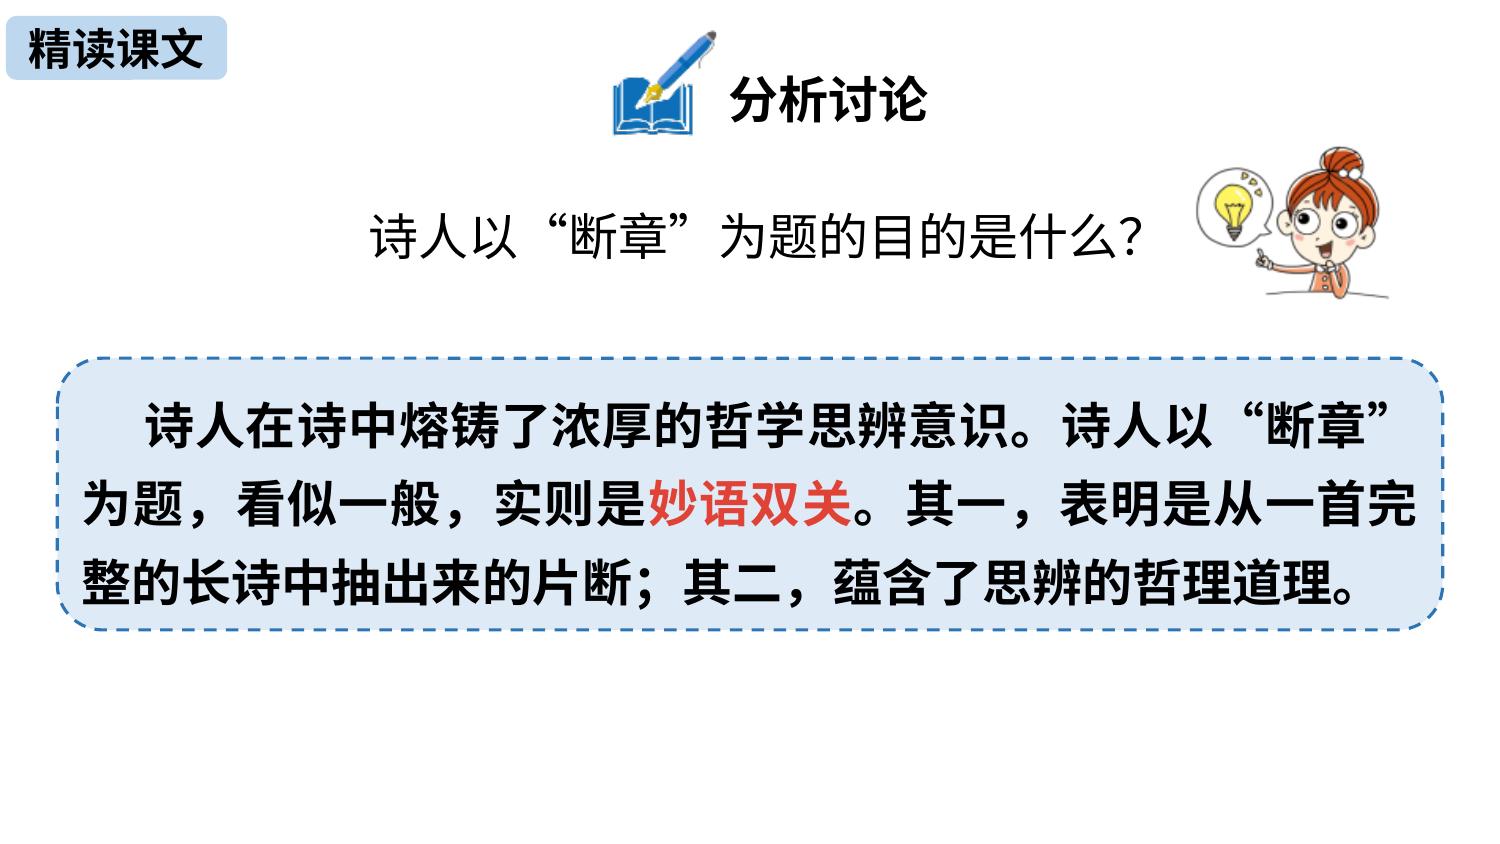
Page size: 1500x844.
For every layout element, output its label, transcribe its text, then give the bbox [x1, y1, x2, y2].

text_box 诗人在诗中熔铸了浓厚的哲学思辨意识。诗人以“断章”为题，看似一般，实则是妙语双关。其一，表明是从一首完整的长诗中抽出来的片断；其二，蕴含了思辨的哲理道理。 [57, 358, 1443, 630]
picture [1187, 119, 1425, 323]
picture [603, 12, 743, 152]
text_box 精读课文 [4, 14, 229, 81]
text_box 分析讨论 [743, 62, 940, 134]
text_box 诗人以“断章”为题的目的是什么？ [355, 170, 1145, 272]
